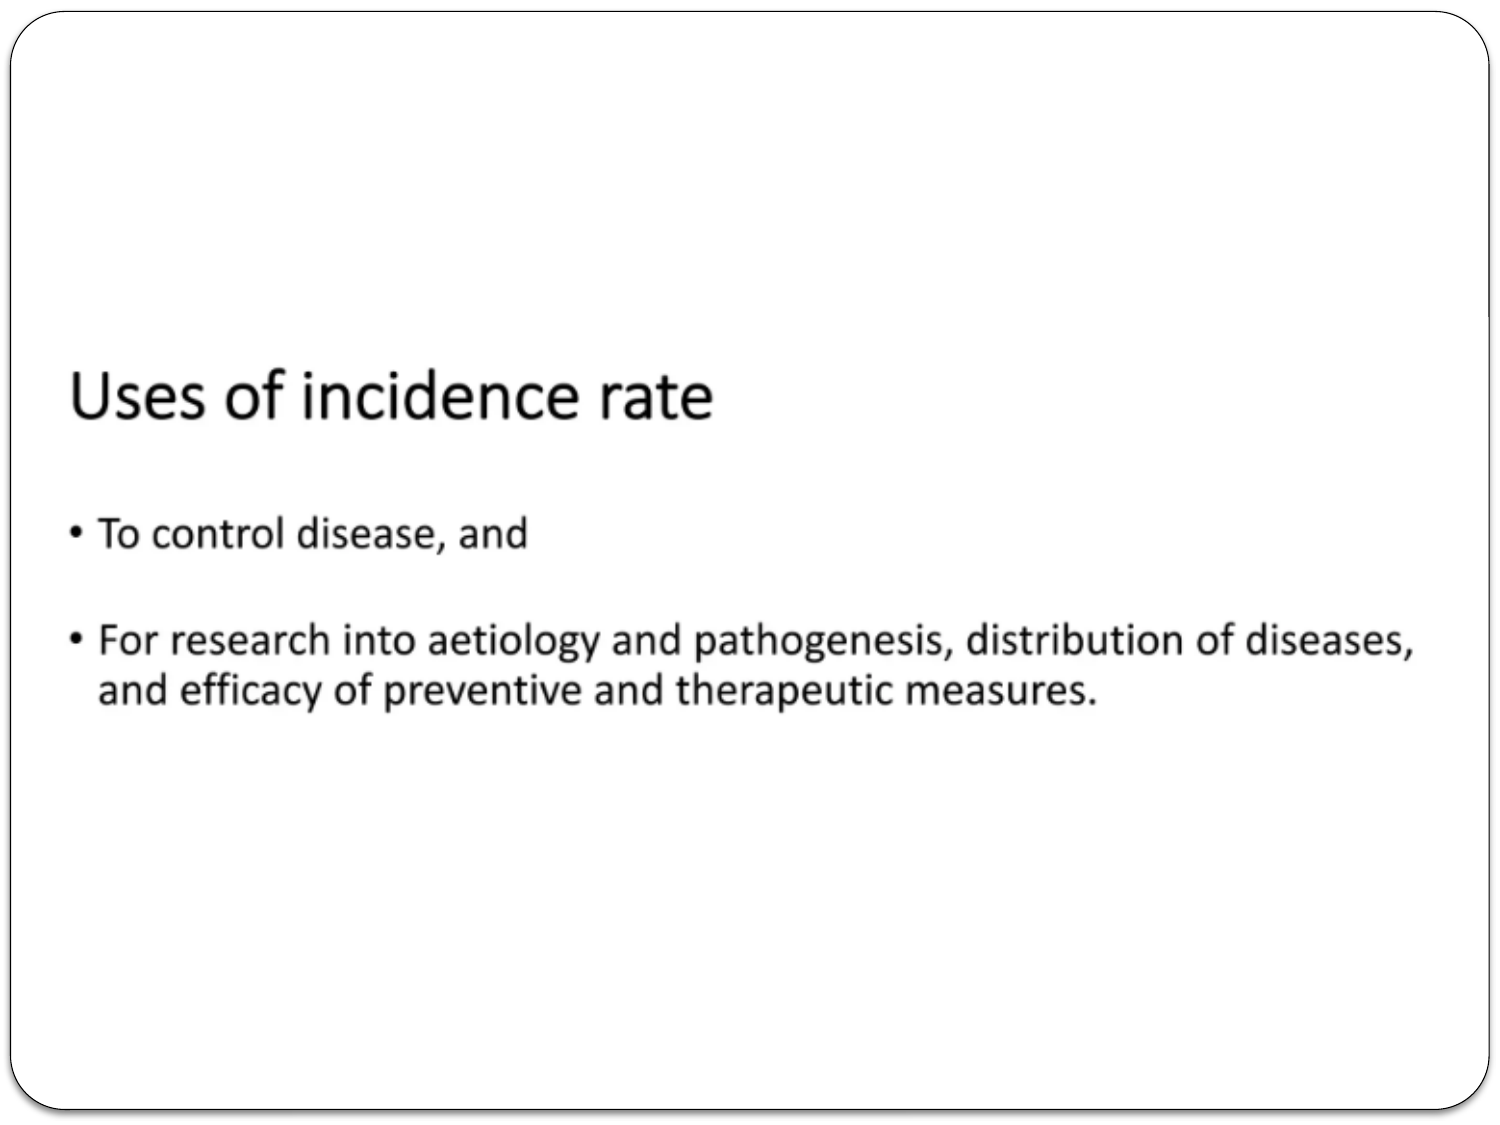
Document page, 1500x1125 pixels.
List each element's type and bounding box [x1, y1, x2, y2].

picture [37, 349, 1434, 776]
